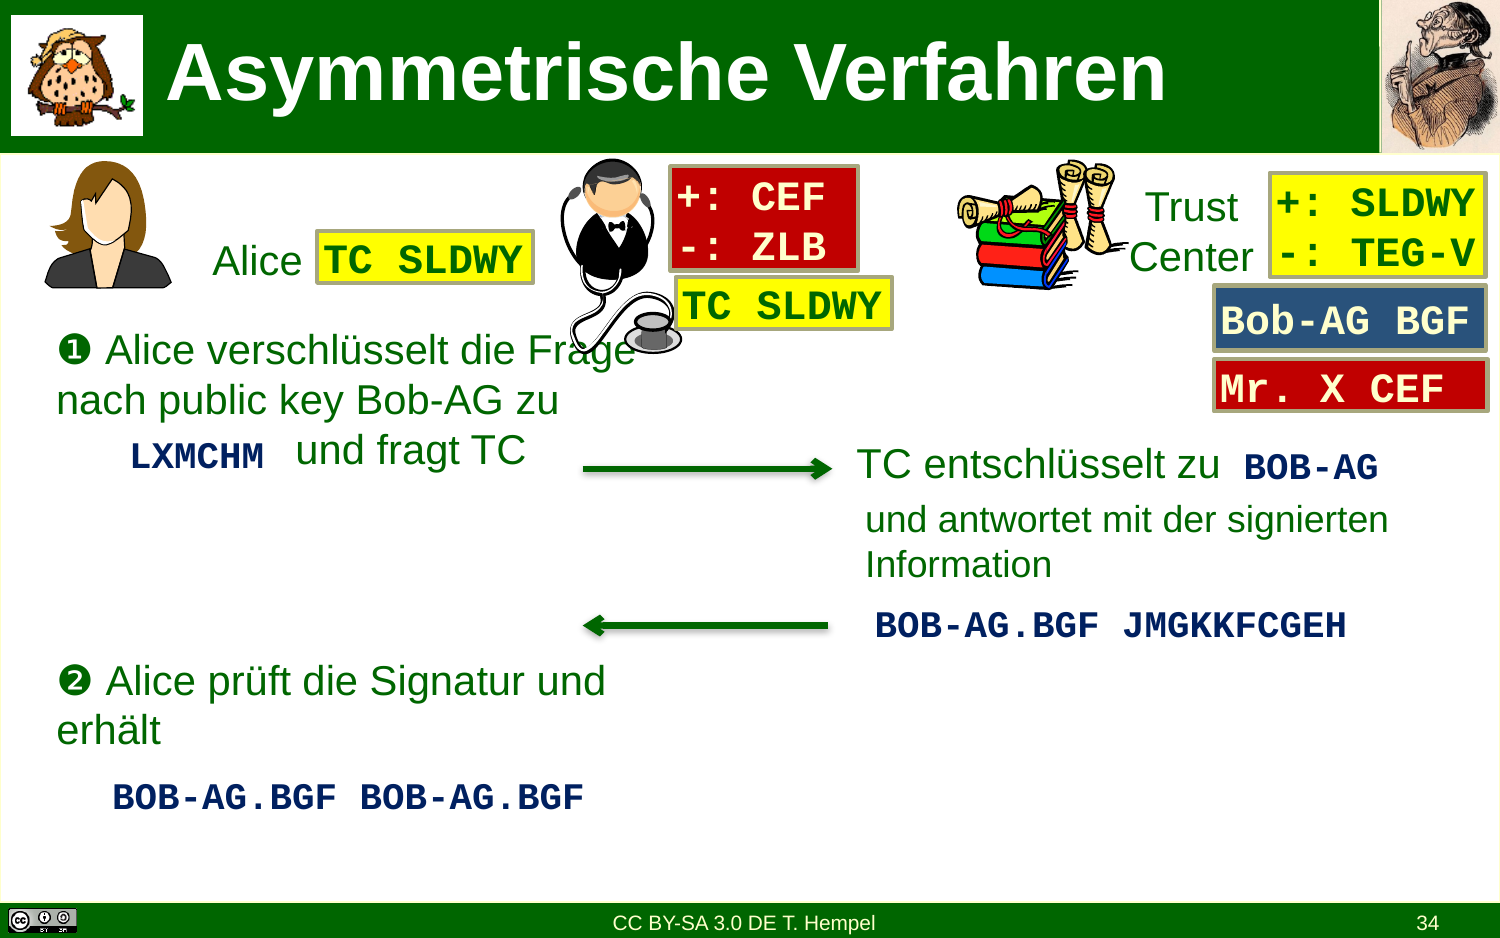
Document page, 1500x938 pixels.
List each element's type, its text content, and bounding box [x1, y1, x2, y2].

picture [1381, 75, 1500, 153]
picture [41, 157, 176, 292]
text_box BOB-AG.BGF BOB-AG.BGF [97, 764, 600, 825]
text_box TC SLDWY [694, 275, 894, 331]
text_box +: SLDWY -: TEG-V [1268, 171, 1488, 279]
text_box +: CEF -: ZLB [681, 164, 860, 273]
footer CC BY-SA 3.0 DE T. Hempel [419, 901, 1069, 927]
text_box und fragt TC [280, 415, 542, 480]
text_box Mr. X CEF [1212, 357, 1490, 413]
text_box [0, 0, 1500, 75]
text_box ❷ Alice prüft die Signatur und erhält [41, 645, 658, 761]
text_box TC entschlüsselt zu [841, 429, 1462, 495]
text_box Bob-AG BGF [1212, 283, 1488, 353]
text_box BOB-AG.BGF JMGKKFCGEH [859, 592, 1362, 653]
text_box Trust Center [1136, 172, 1270, 288]
title Asymmetrische Verfahren [150, 75, 1365, 125]
text_box und antwortet mit der signierten Information [850, 487, 1453, 593]
text_box Alice [197, 225, 318, 291]
picture [8, 908, 77, 933]
text_box LXMCHM [114, 423, 279, 484]
picture [953, 156, 1132, 294]
picture [11, 75, 143, 136]
text_box BOB-AG [1228, 434, 1394, 495]
text_box TC SLDWY [315, 229, 535, 285]
text_box ❶ Alice verschlüsselt die Frage nach public key Bob-AG zu [41, 315, 656, 430]
slide_number 34 [1104, 901, 1455, 927]
picture [558, 154, 690, 358]
